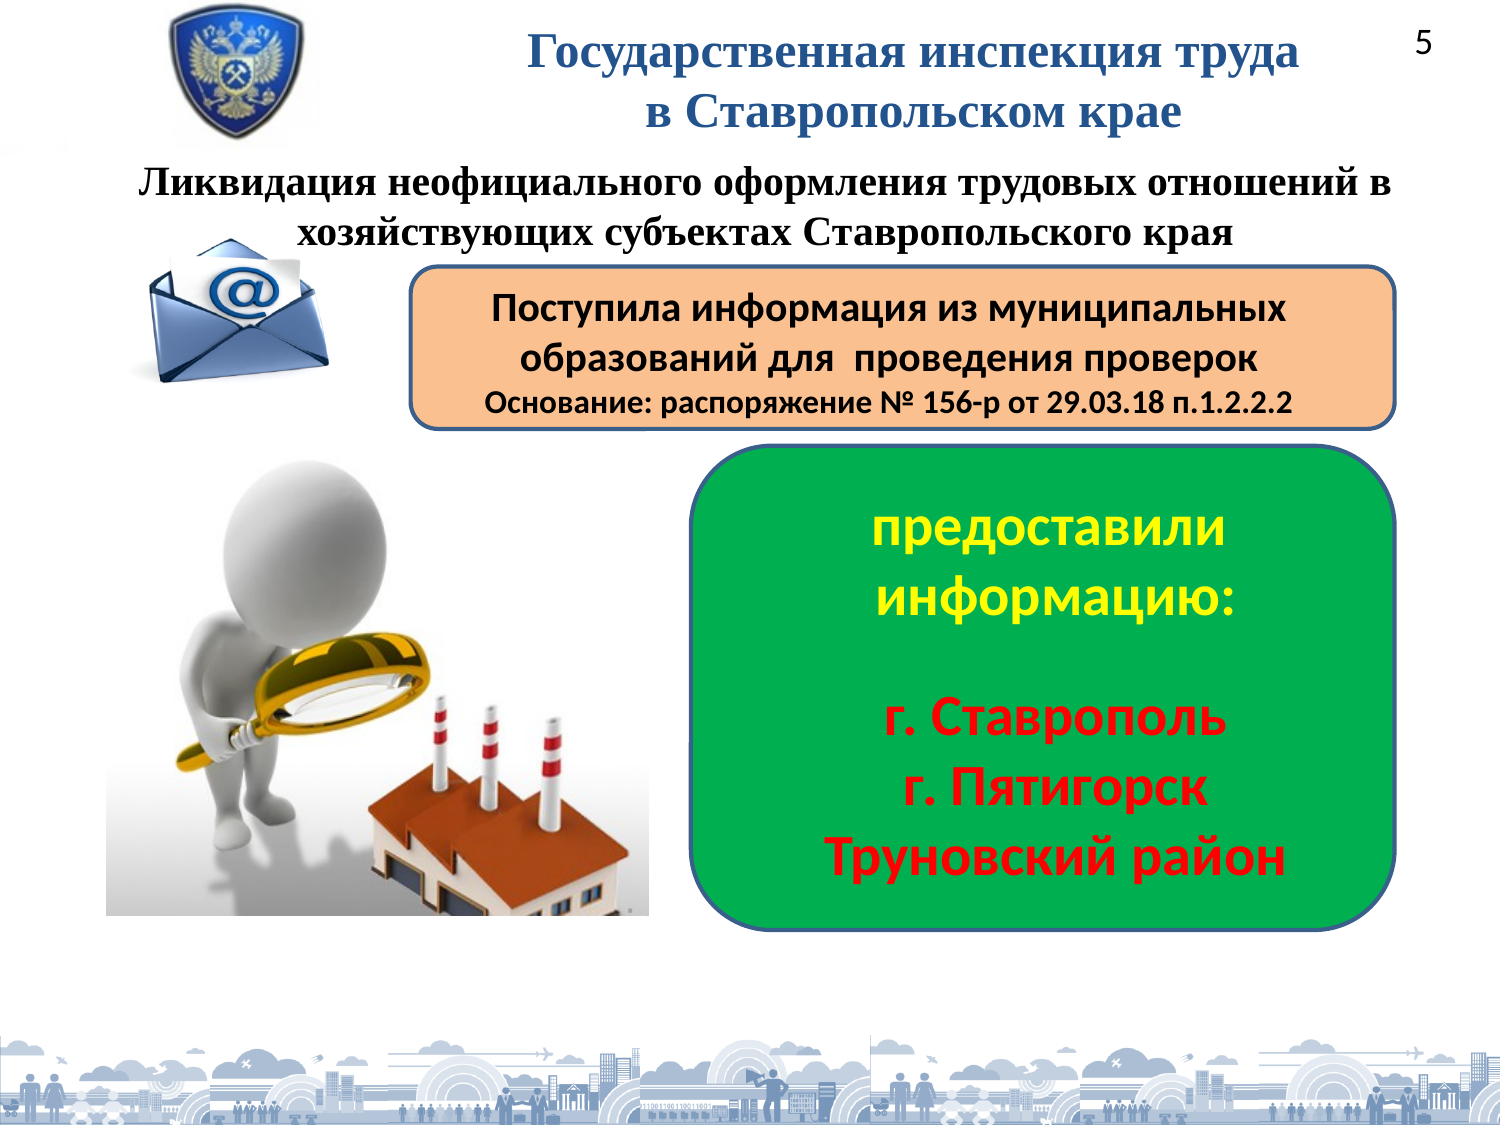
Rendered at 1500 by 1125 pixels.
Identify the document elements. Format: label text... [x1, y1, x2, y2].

picture [78, 225, 389, 414]
text_box Поступила информация из муниципальных образований для проведения проверок Основание: распоряжение № 156-р от 29.03.18 п.1.2.2.2 [414, 272, 1365, 428]
text_box [408, 276, 414, 419]
text_box предоставили информацию: г. Ставрополь г. Пятигорск Труновский район [757, 479, 1355, 895]
text_box [418, 264, 1397, 432]
picture [106, 445, 649, 916]
text_box Ликвидация неофициального оформления трудовых отношений в хозяйствующих субъектах Ставропольского края [92, 146, 1439, 262]
picture [0, 0, 473, 157]
text_box [688, 443, 1397, 933]
text_box Государственная инспекция труда в Ставропольском крае [477, 10, 1500, 145]
text_box 5 [1399, 10, 1500, 70]
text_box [0, 1035, 1500, 1125]
